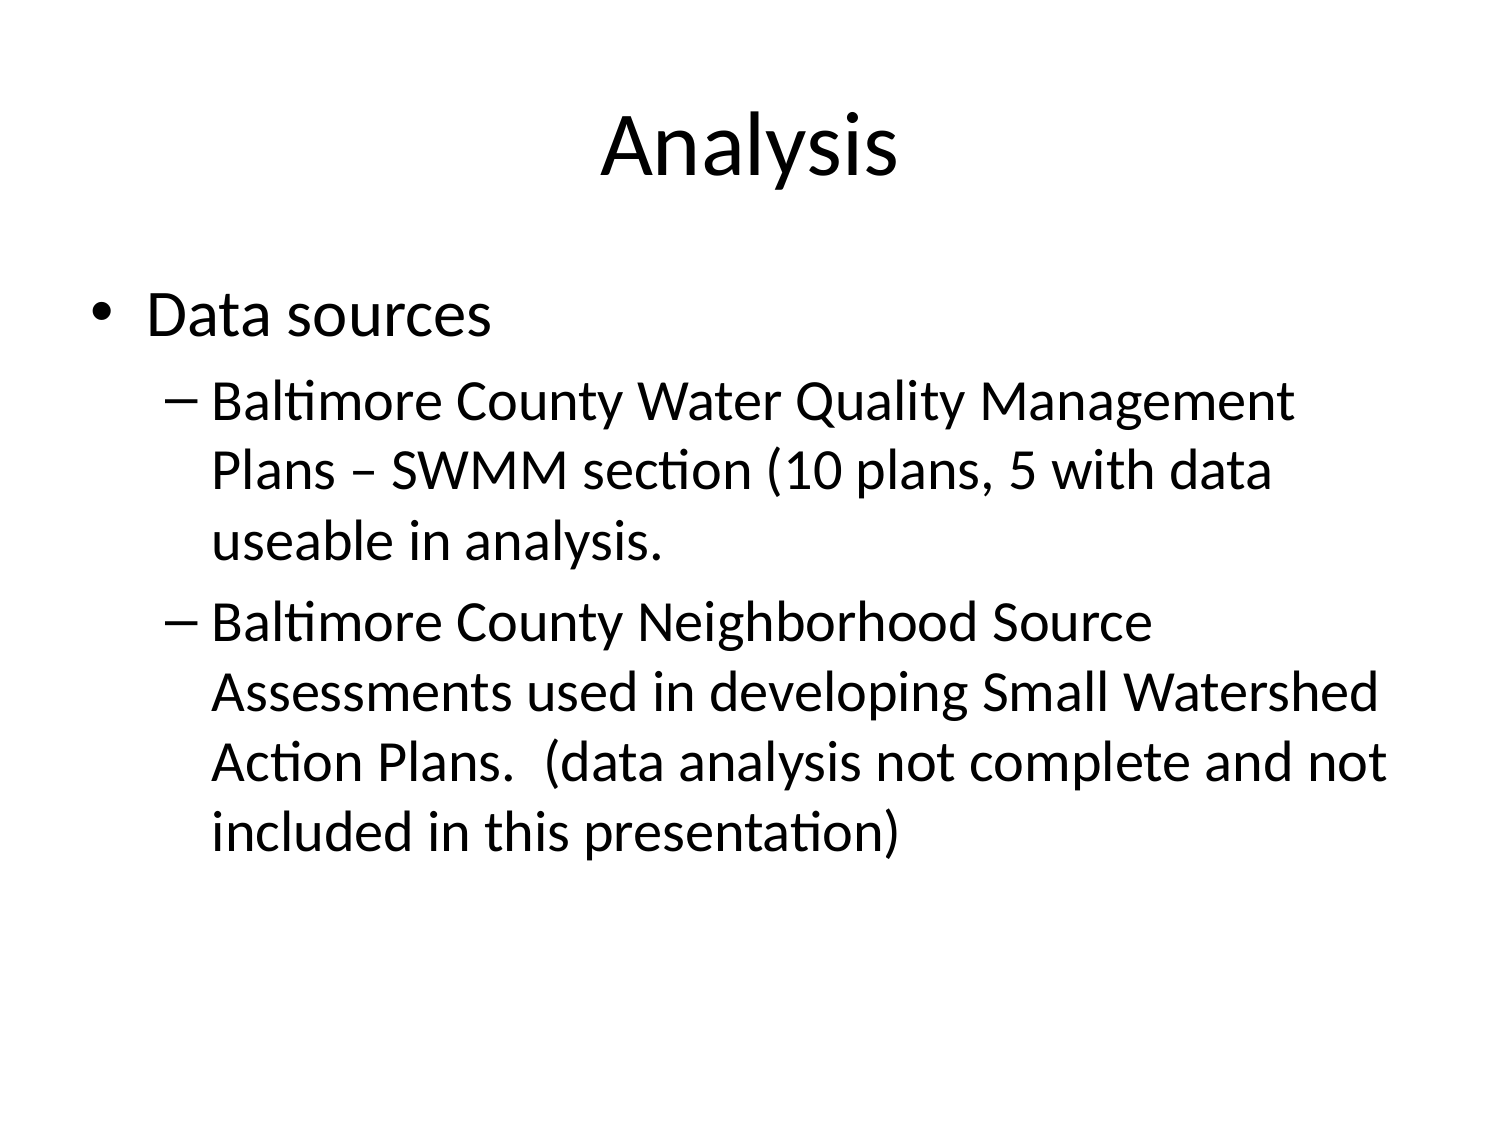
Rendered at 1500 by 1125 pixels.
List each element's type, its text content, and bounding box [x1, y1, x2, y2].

list Data sources Baltimore County Water Quality Management Plans – SWMM section (10 plans, 5 with data useable in analysis. Baltimore County Neighborhood Source Assessments used in developing Small Watershed Action Plans. (data analysis not complete and not included in this presentation) [75, 262, 1425, 1005]
title Analysis [75, 45, 1425, 233]
